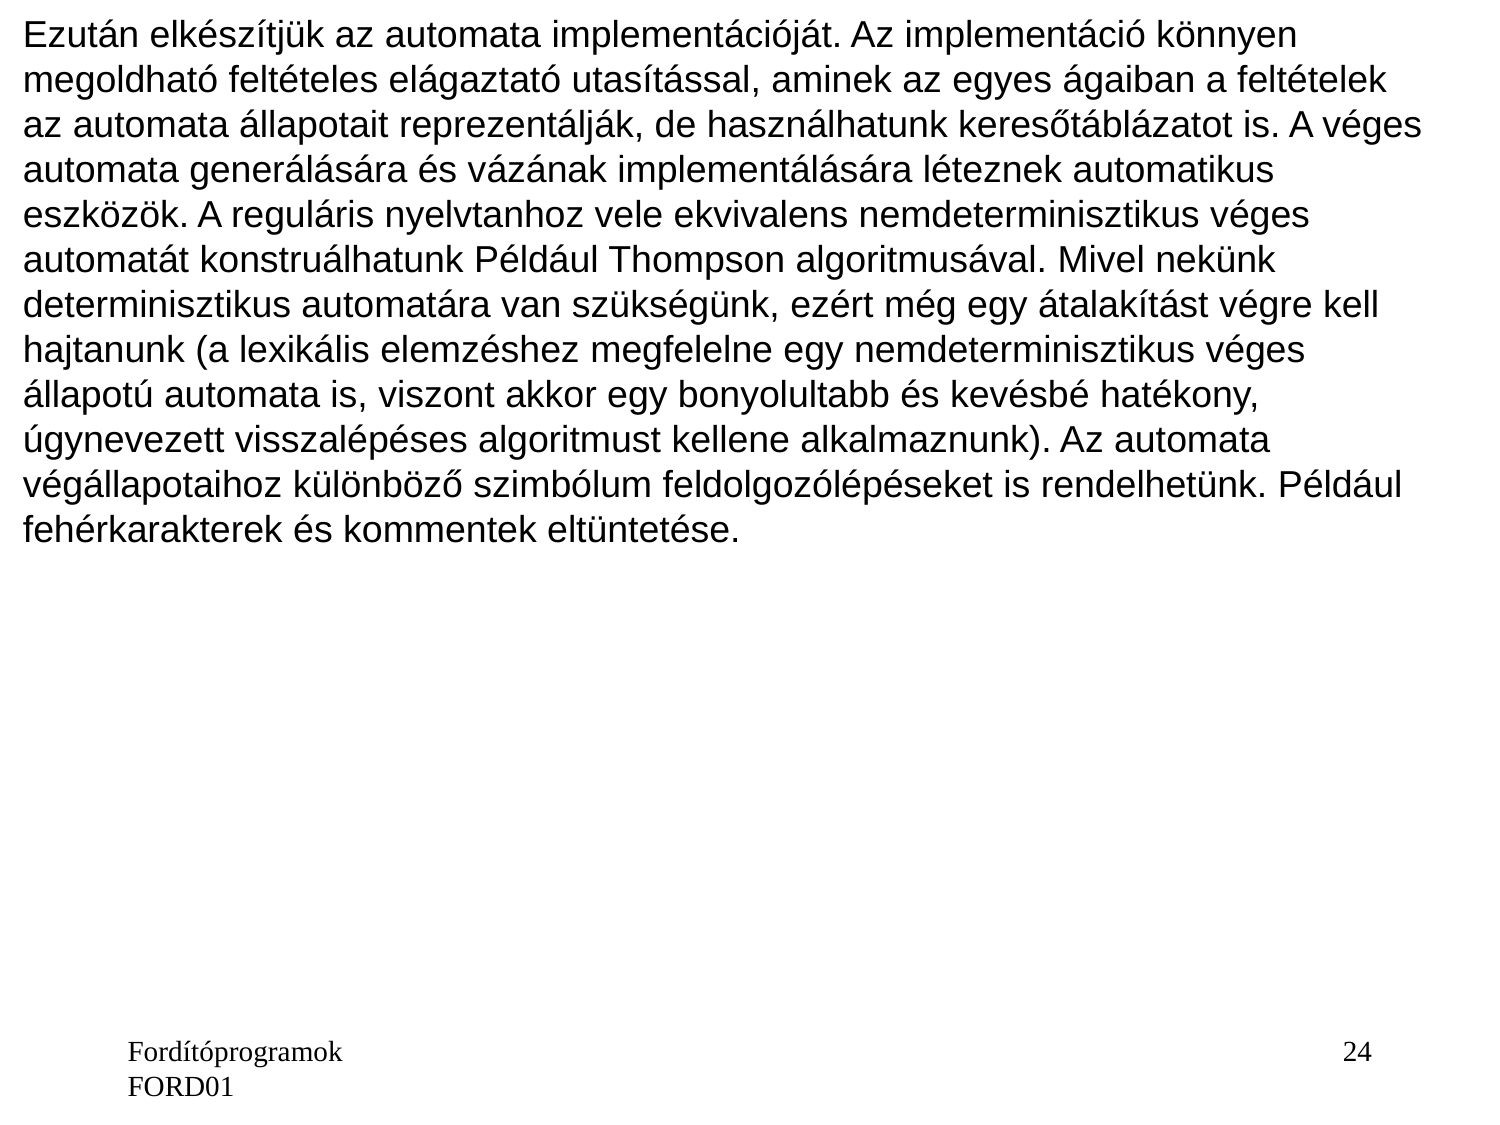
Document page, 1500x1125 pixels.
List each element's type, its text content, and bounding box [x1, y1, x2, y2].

text_box Ezután elkészítjük az automata implementációját. Az implementáció könnyen megoldható feltételes elágaztató utasítással, aminek az egyes ágaiban a feltételek az automata állapotait reprezentálják, de használhatunk keresőtáblázatot is. A véges automata generálására és vázának implementálására léteznek automatikus eszközök. A reguláris nyelvtanhoz vele ekvivalens nemdeterminisztikus véges automatát konstruálhatunk Például Thompson algoritmusával. Mivel nekünk determinisztikus automatára van szükségünk, ezért még egy átalakítást végre kell hajtanunk (a lexikális elemzéshez megfelelne egy nemdeterminisztikus véges állapotú automata is, viszont akkor egy bonyolultabb és kevésbé hatékony, úgynevezett visszalépéses algoritmust kellene alkalmaznunk). Az automata végállapotaihoz különböző szimbólum feldolgozólépéseket is rendelhetünk. Például fehérkarakterek és kommentek eltüntetése. [8, 2, 1449, 618]
slide_number Fordítóprogramok FORD01 [112, 1025, 425, 1100]
slide_number 24 [1074, 1025, 1388, 1100]
